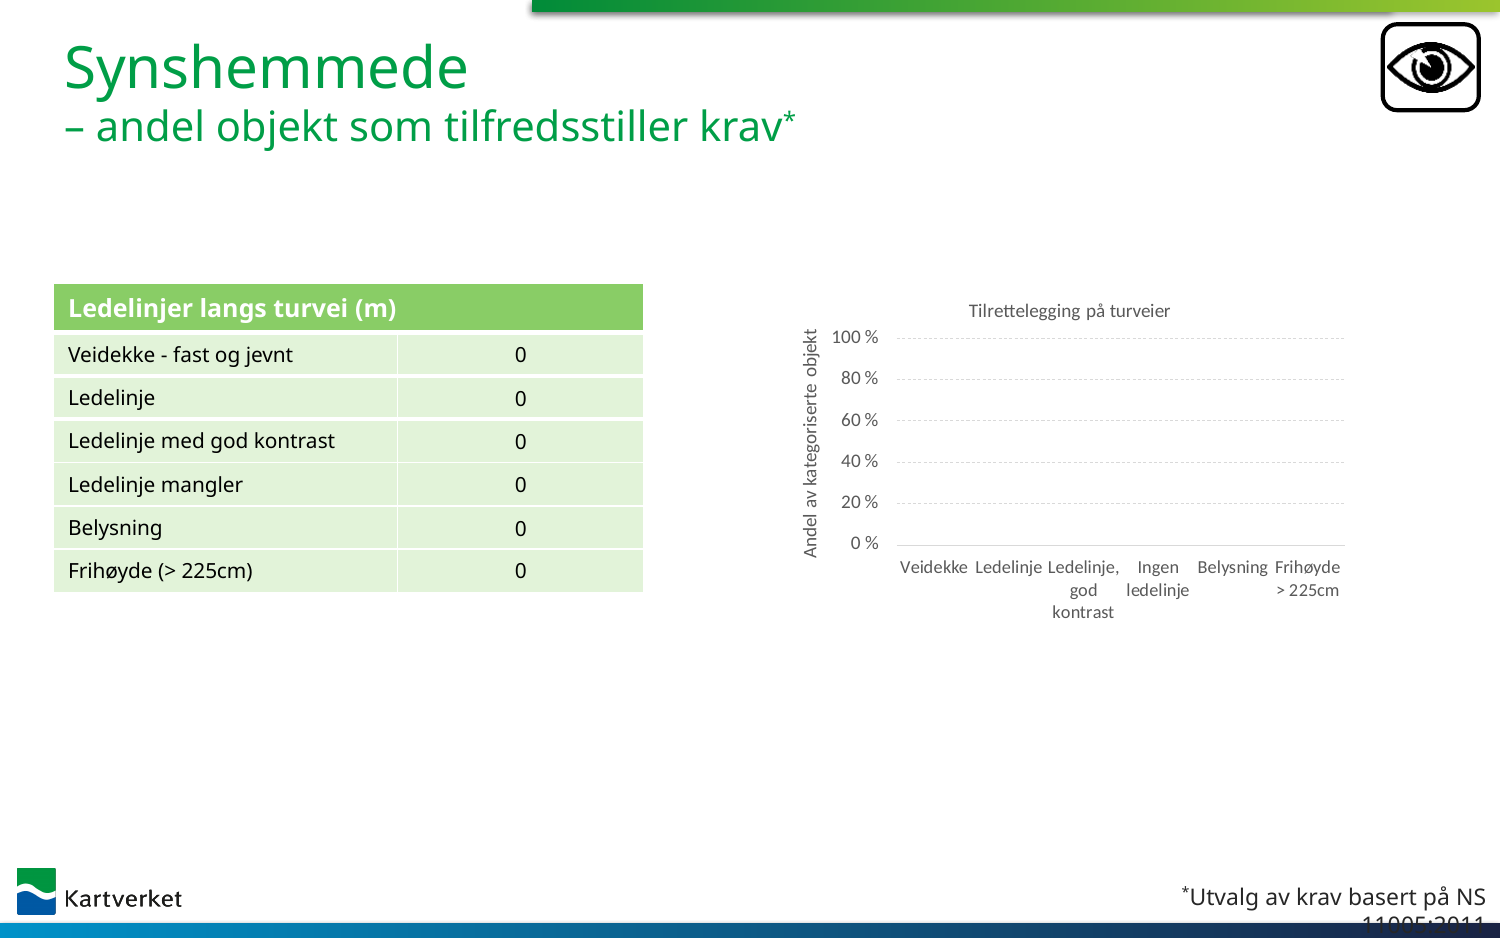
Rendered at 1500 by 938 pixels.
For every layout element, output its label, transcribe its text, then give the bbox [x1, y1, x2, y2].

table_cell 0 [398, 463, 643, 505]
table_cell 0 [398, 550, 643, 592]
picture [791, 291, 1348, 630]
table_cell 0 [398, 507, 643, 548]
table_cell Ledelinje [54, 378, 397, 417]
table_cell Ledelinje mangler [54, 463, 397, 505]
table_cell Frihøyde (> 225cm) [54, 550, 397, 592]
table_cell Belysning [54, 507, 397, 548]
table_cell Ledelinje med god kontrast [54, 421, 397, 462]
table_cell 0 [398, 378, 643, 417]
table_cell 0 [398, 421, 643, 462]
text_box Synshemmede – andel objekt som tilfredsstiller krav* [49, 24, 1431, 158]
table_header Ledelinjer langs turvei (m) [54, 284, 643, 330]
text_box *Utvalg av krav basert på NS 11005:2011 [1068, 873, 1500, 938]
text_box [1382, 24, 1480, 111]
table_cell Veidekke - fast og jevnt [54, 335, 397, 374]
table_cell 0 [398, 335, 643, 374]
